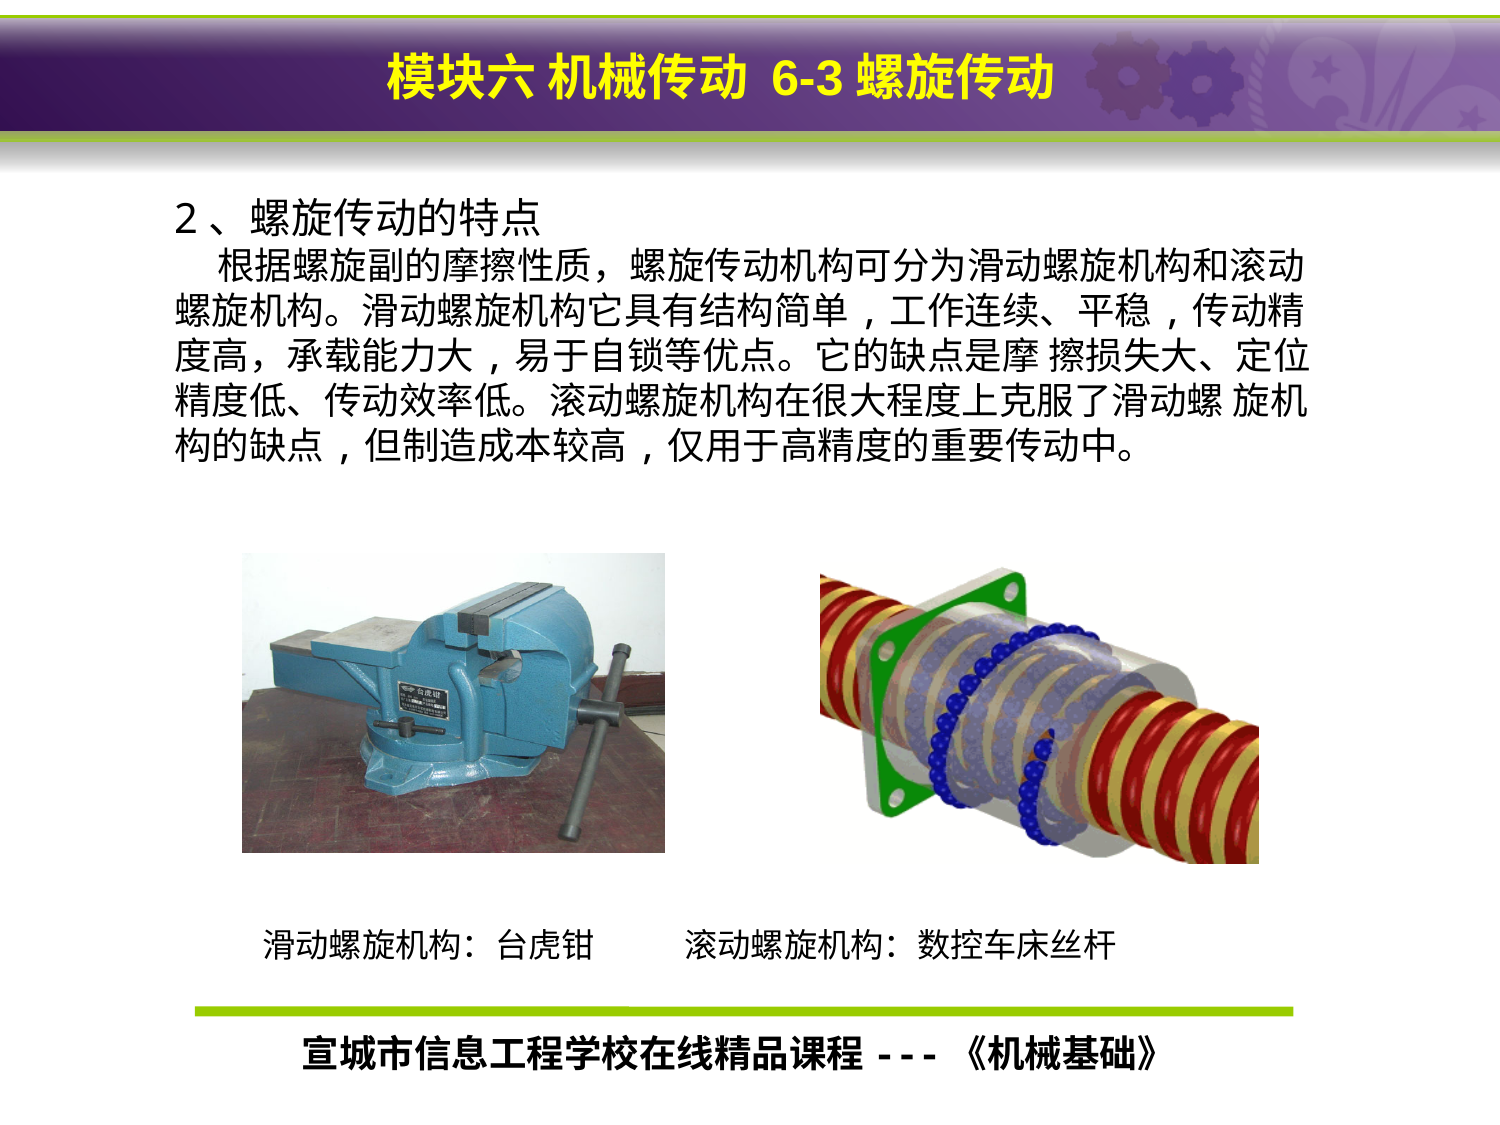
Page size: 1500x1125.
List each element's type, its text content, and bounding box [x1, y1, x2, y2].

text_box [0, 18, 1500, 173]
text_box 宣城市信息工程学校在线精品课程---《机械基础》 [242, 1023, 1235, 1083]
text_box 2、螺旋传动的特点 根据螺旋副的摩擦性质，螺旋传动机构可分为滑动螺旋机构和滚动螺旋机构。滑动螺旋机构它具有结构简单,工作连续、平稳,传动精度高，承载能力大,易于自锁等优点。它的缺点是摩 擦损失大、定位精度低、传动效率低。滚动螺旋机构在很大程度上克服了滑动螺 旋机构的缺点,但制造成本较高,仅用于高精度的重要传动中。 [159, 184, 1356, 475]
picture [820, 562, 1259, 864]
text_box 滑动螺旋机构：台虎钳 滚动螺旋机构：数控车床丝杆 [247, 916, 1267, 972]
picture [242, 553, 665, 853]
